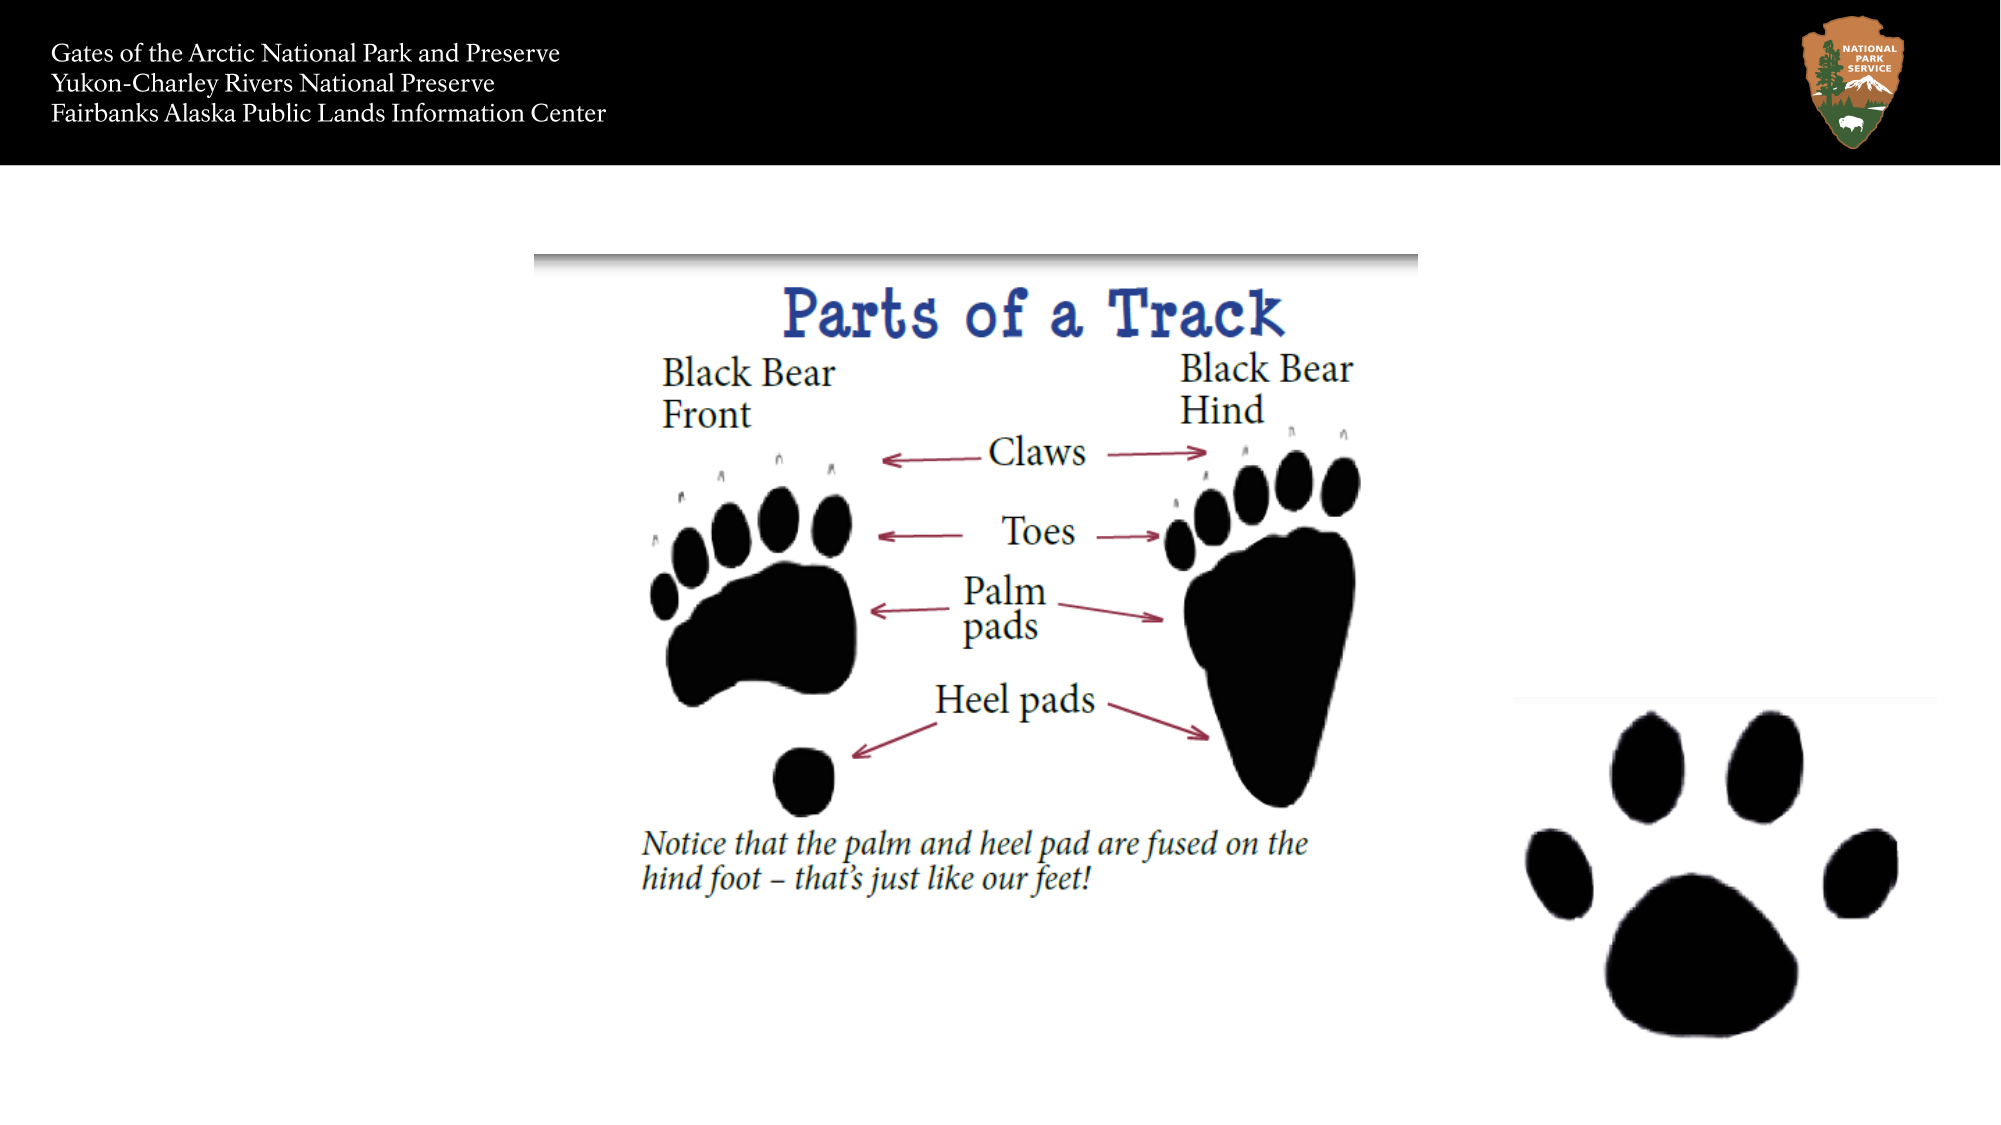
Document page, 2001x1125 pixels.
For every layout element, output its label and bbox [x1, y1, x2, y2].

list [534, 254, 1418, 969]
picture [0, 0, 2001, 1125]
